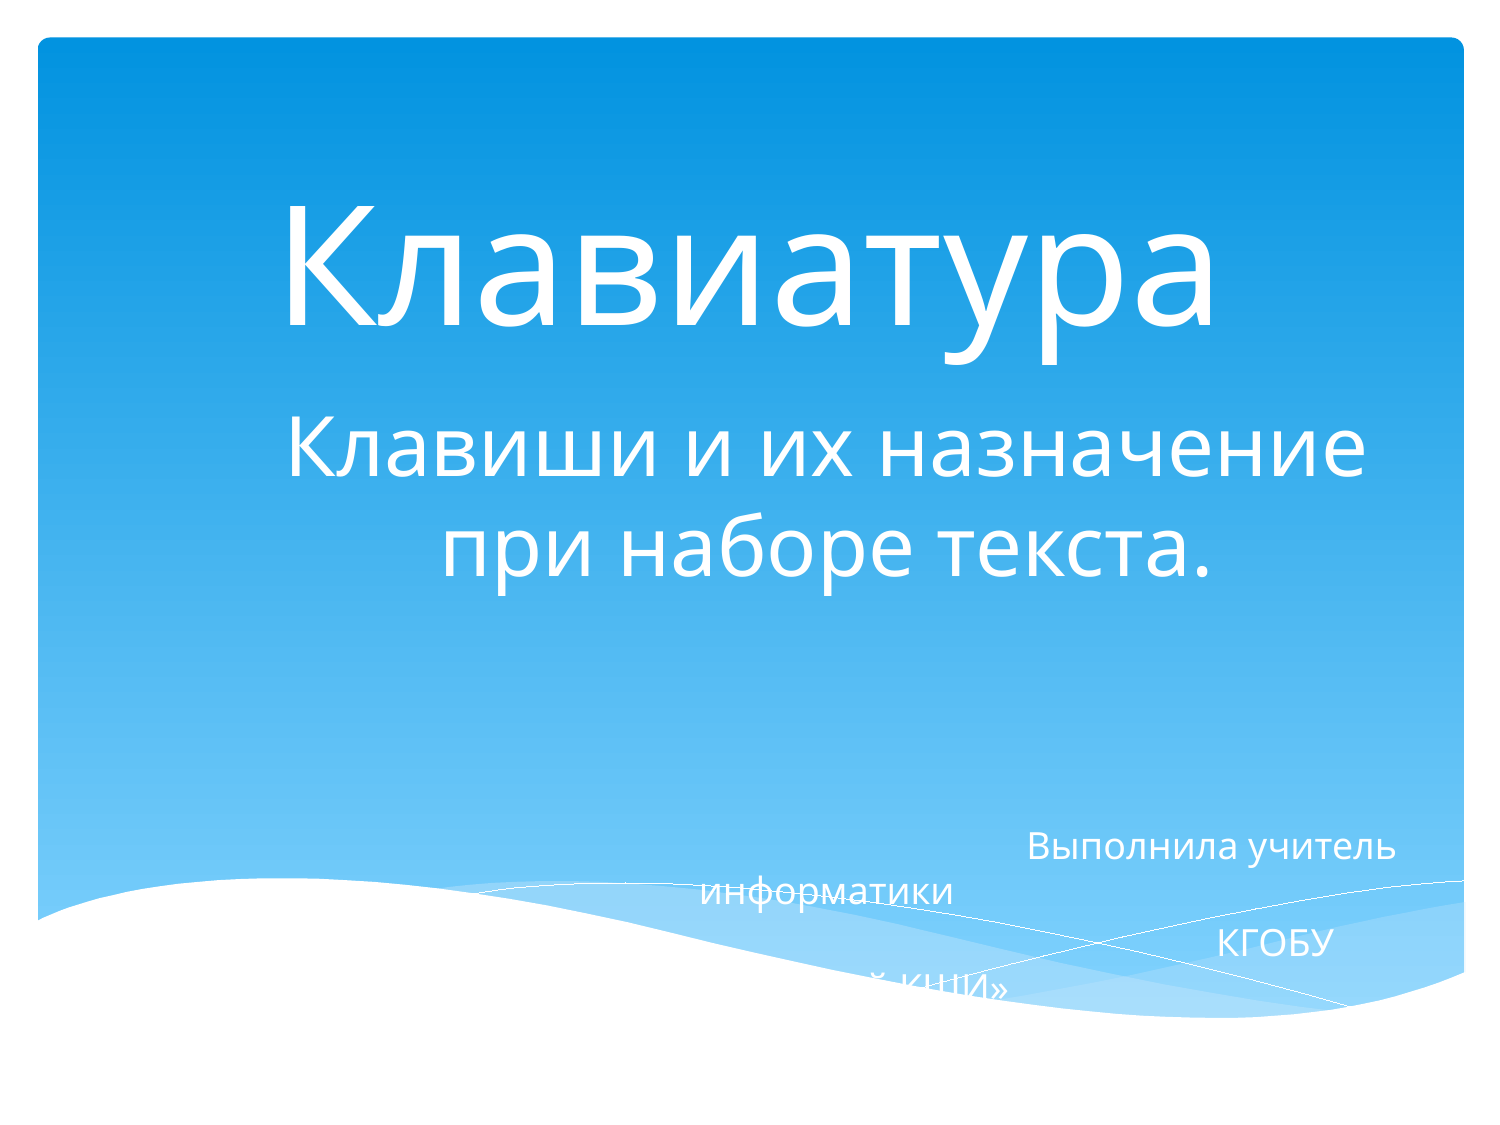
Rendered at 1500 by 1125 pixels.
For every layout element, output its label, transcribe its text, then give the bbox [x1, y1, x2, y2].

title Клавиатура [112, 125, 1388, 367]
subtitle Клавиши и их назначение при наборе текста. Выполнила учитель информатики КГОБУ «Шкотовской КШИ» Якущенко Е.К [218, 385, 1436, 988]
